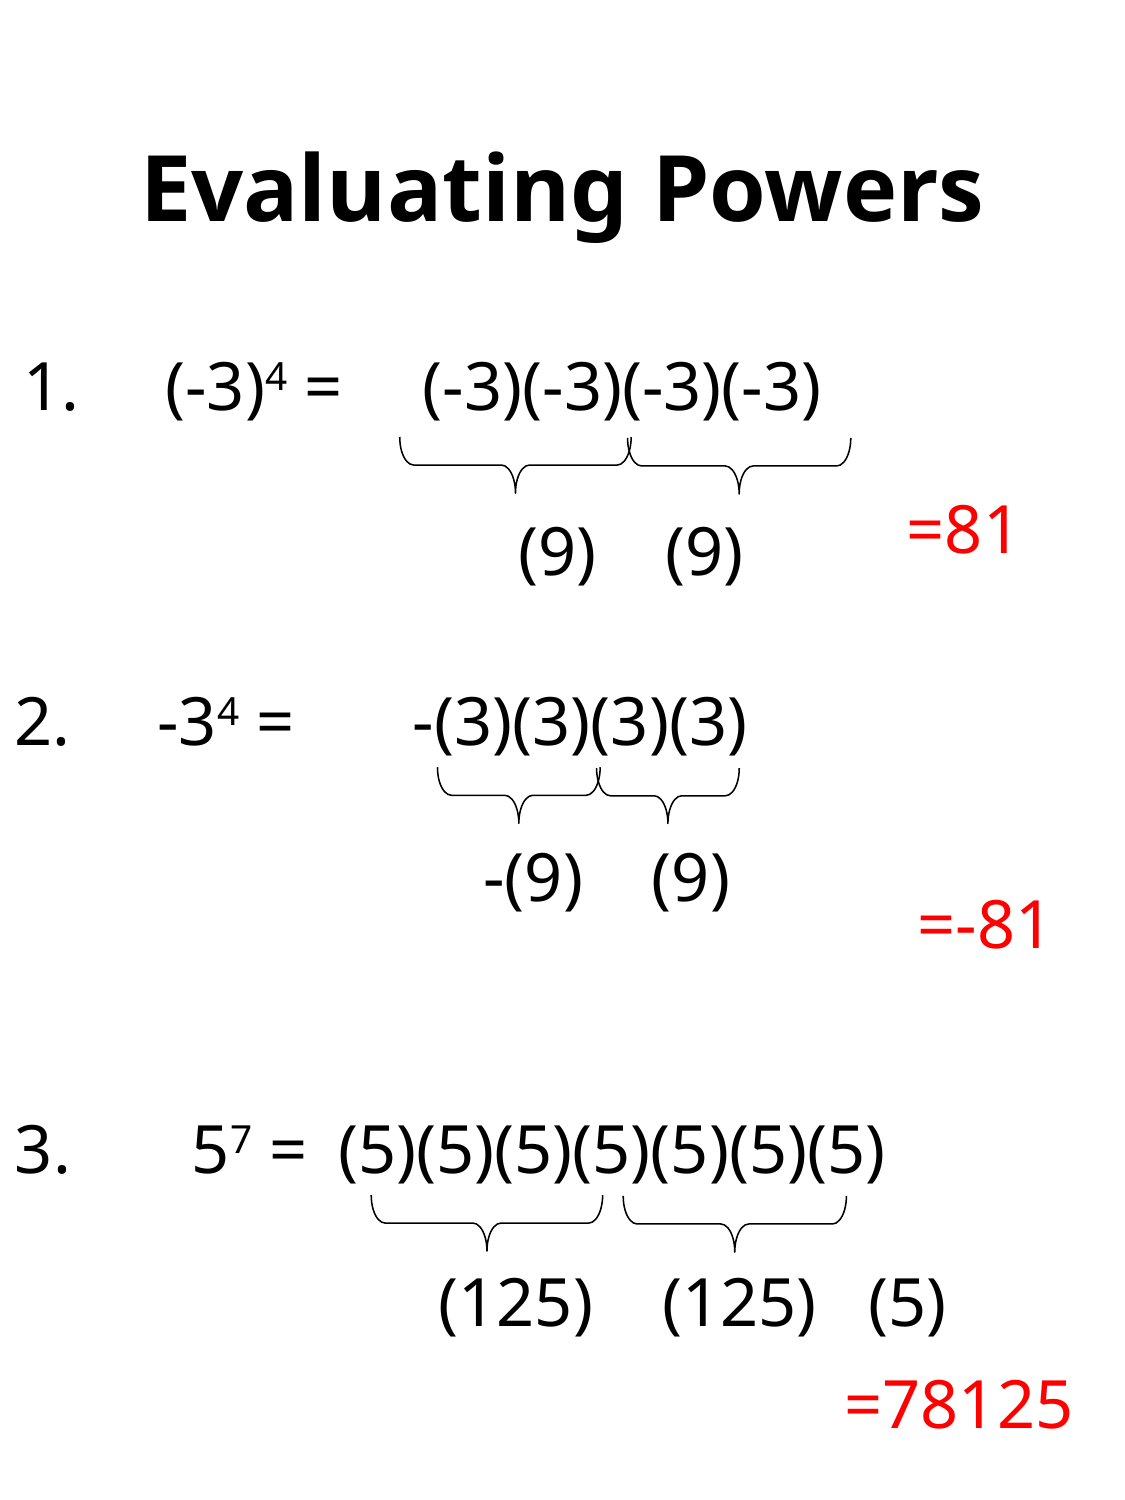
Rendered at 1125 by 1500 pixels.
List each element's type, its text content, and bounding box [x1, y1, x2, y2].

text_box =81 [891, 479, 1037, 575]
text_box =-81 [903, 874, 1069, 970]
text_box [623, 1195, 847, 1251]
list 1. (-3)4 = [8, 336, 483, 437]
text_box (5)(5)(5)(5)(5)(5)(5) [323, 1099, 1040, 1195]
text_box [371, 1195, 603, 1251]
text_box [596, 768, 740, 824]
text_box (9) (9) [503, 501, 759, 596]
text_box -(3)(3)(3)(3) [398, 671, 780, 766]
text_box =78125 [829, 1354, 1089, 1449]
text_box (125) (125) (5) [423, 1251, 963, 1347]
text_box [437, 767, 601, 824]
text_box [627, 437, 851, 494]
text_box 2. -34 = [0, 671, 398, 766]
text_box 3. 57 = [0, 1099, 323, 1195]
text_box (-3)(-3)(-3)(-3) [408, 336, 855, 431]
title Evaluating Powers [56, 60, 1069, 310]
text_box -(9) (9) [468, 826, 746, 922]
text_box [399, 437, 629, 494]
